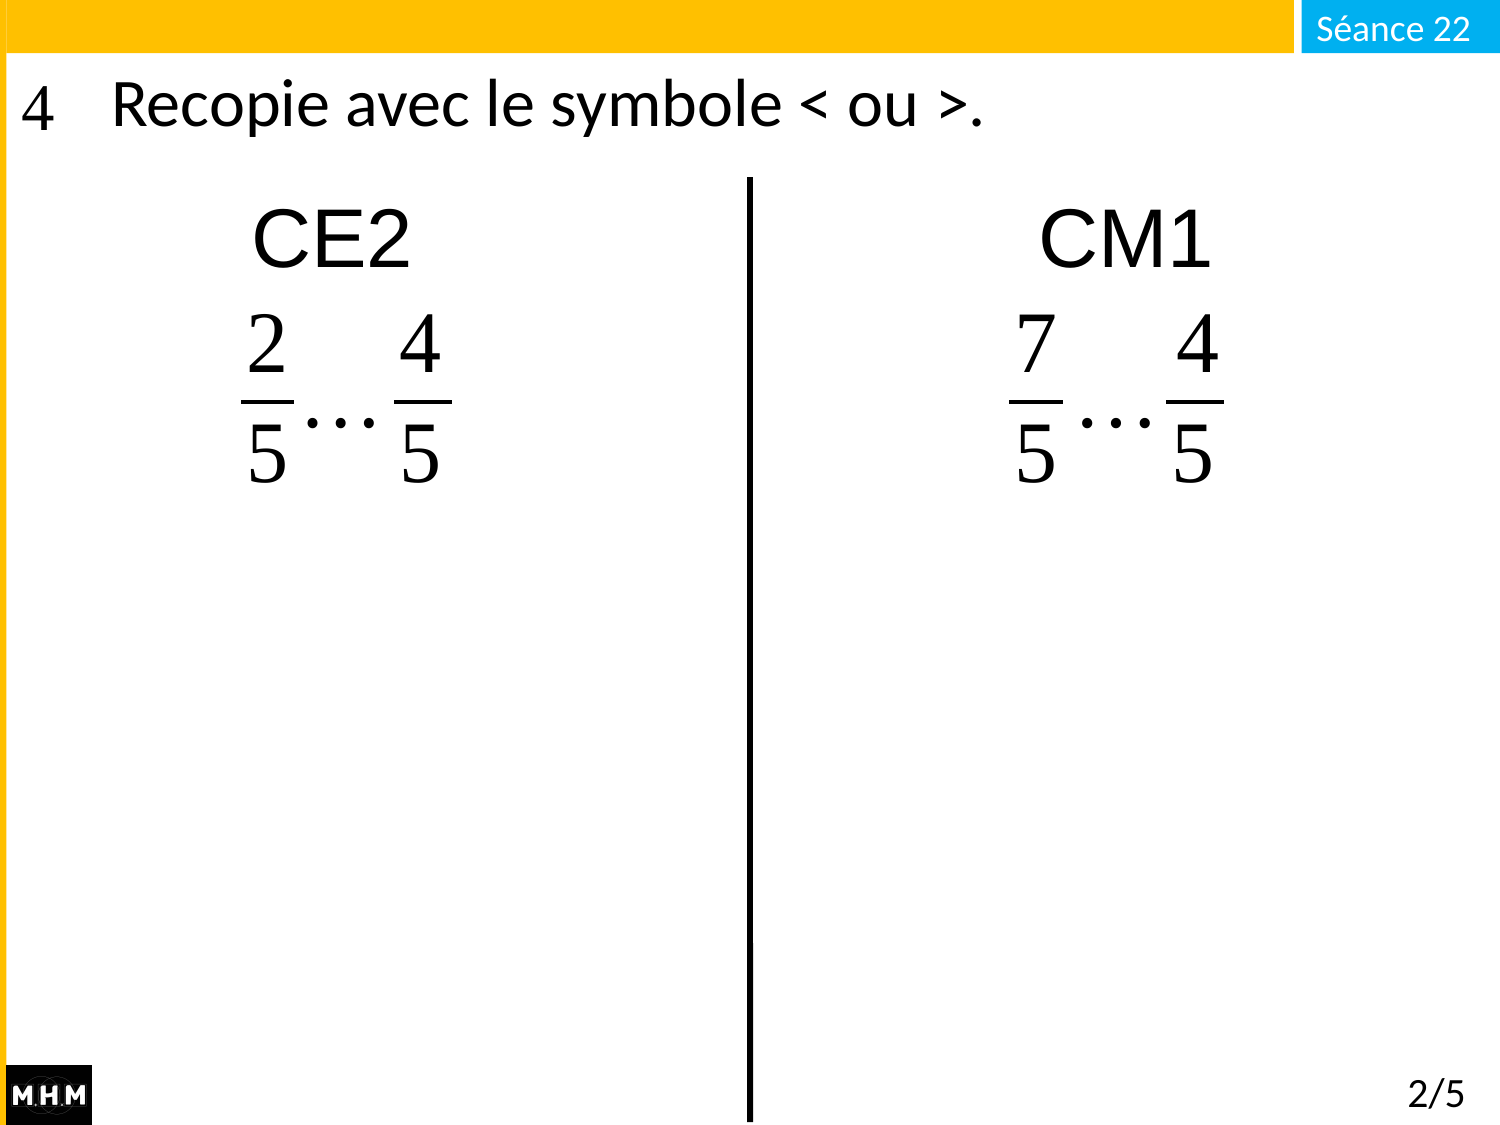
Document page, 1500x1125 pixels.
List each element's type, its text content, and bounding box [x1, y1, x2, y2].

text_box CE2 CM1 [236, 177, 1241, 296]
title Recopie avec le symbole < ou >. [96, 60, 1391, 149]
picture [6, 1065, 92, 1125]
list 2/5 [1373, 1064, 1500, 1125]
